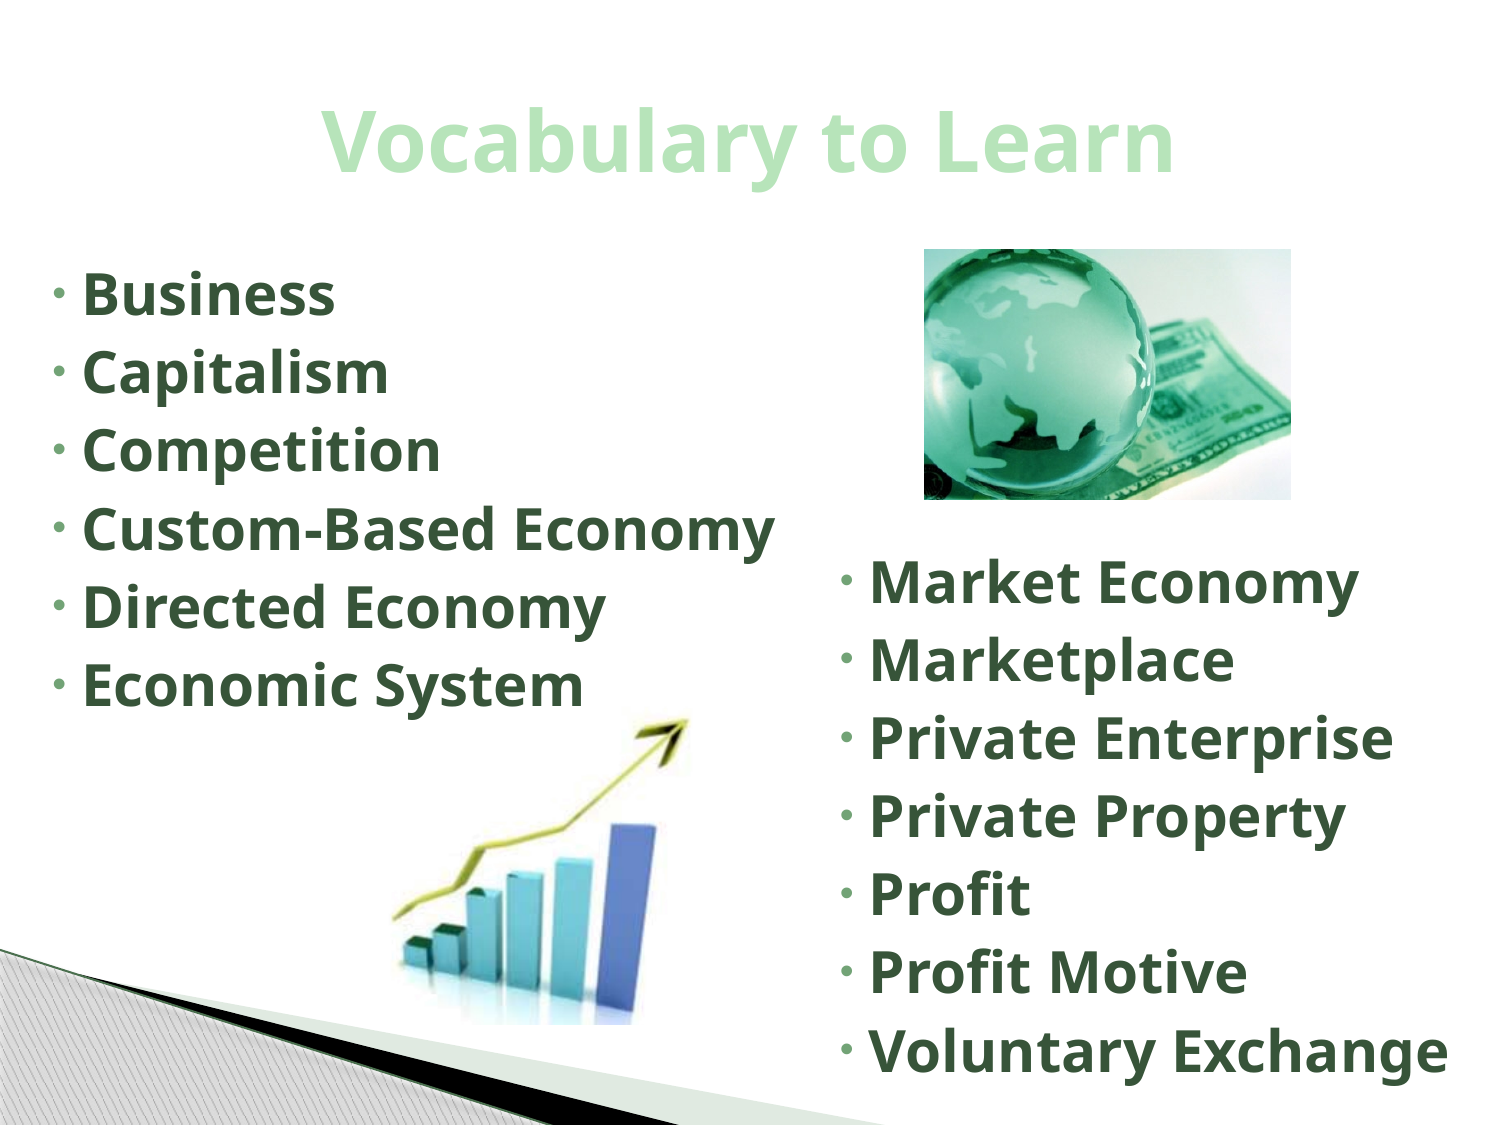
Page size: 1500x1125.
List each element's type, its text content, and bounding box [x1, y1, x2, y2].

picture [349, 699, 711, 1026]
title Vocabulary to Learn [75, 45, 1425, 233]
list Business Capitalism Competition Custom-Based Economy Directed Economy Economic System [37, 249, 825, 995]
picture [924, 249, 1292, 501]
text_box Market Economy Marketplace Private Enterprise Private Property Profit Profit Motive Voluntary Exchange [824, 537, 1500, 1125]
